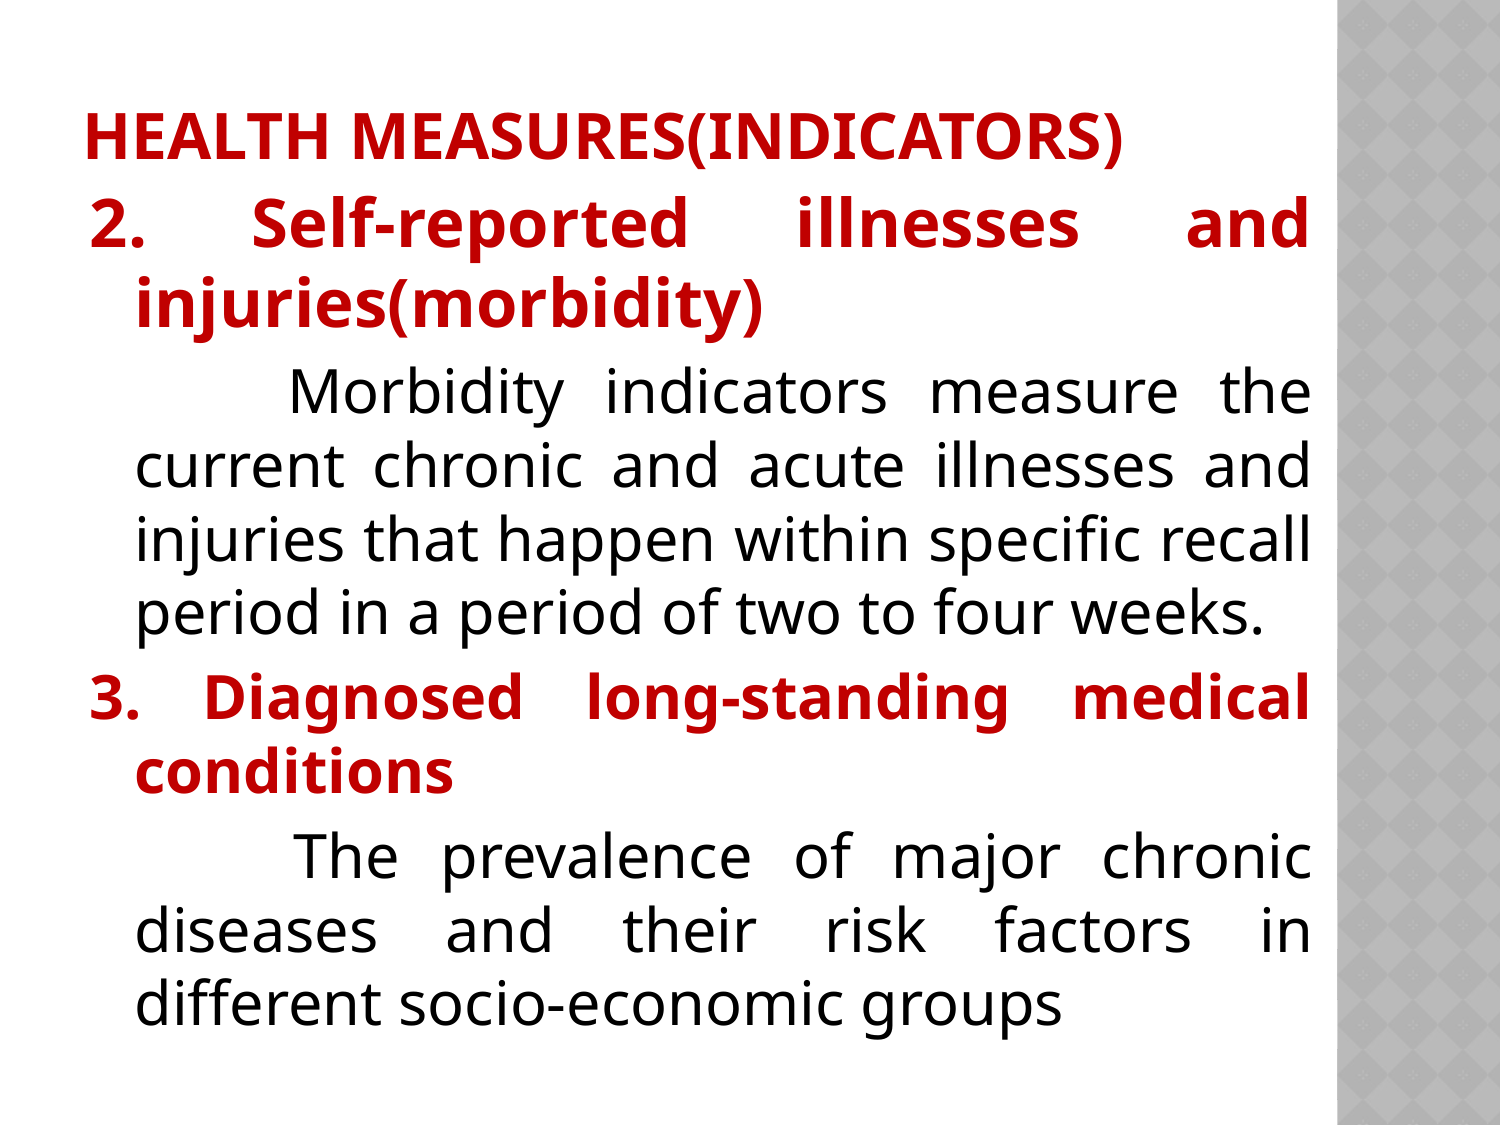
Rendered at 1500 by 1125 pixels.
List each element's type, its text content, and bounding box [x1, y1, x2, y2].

list 2. Self-reported illnesses and injuries(morbidity) Morbidity indicators measure the current chronic and acute illnesses and injuries that happen within specific recall period in a period of two to four weeks. 3. Diagnosed long-standing medical conditions The prevalence of major chronic diseases and their risk factors in different socio-economic groups [75, 172, 1329, 1083]
title Health measures(indicators) [75, 52, 1263, 172]
